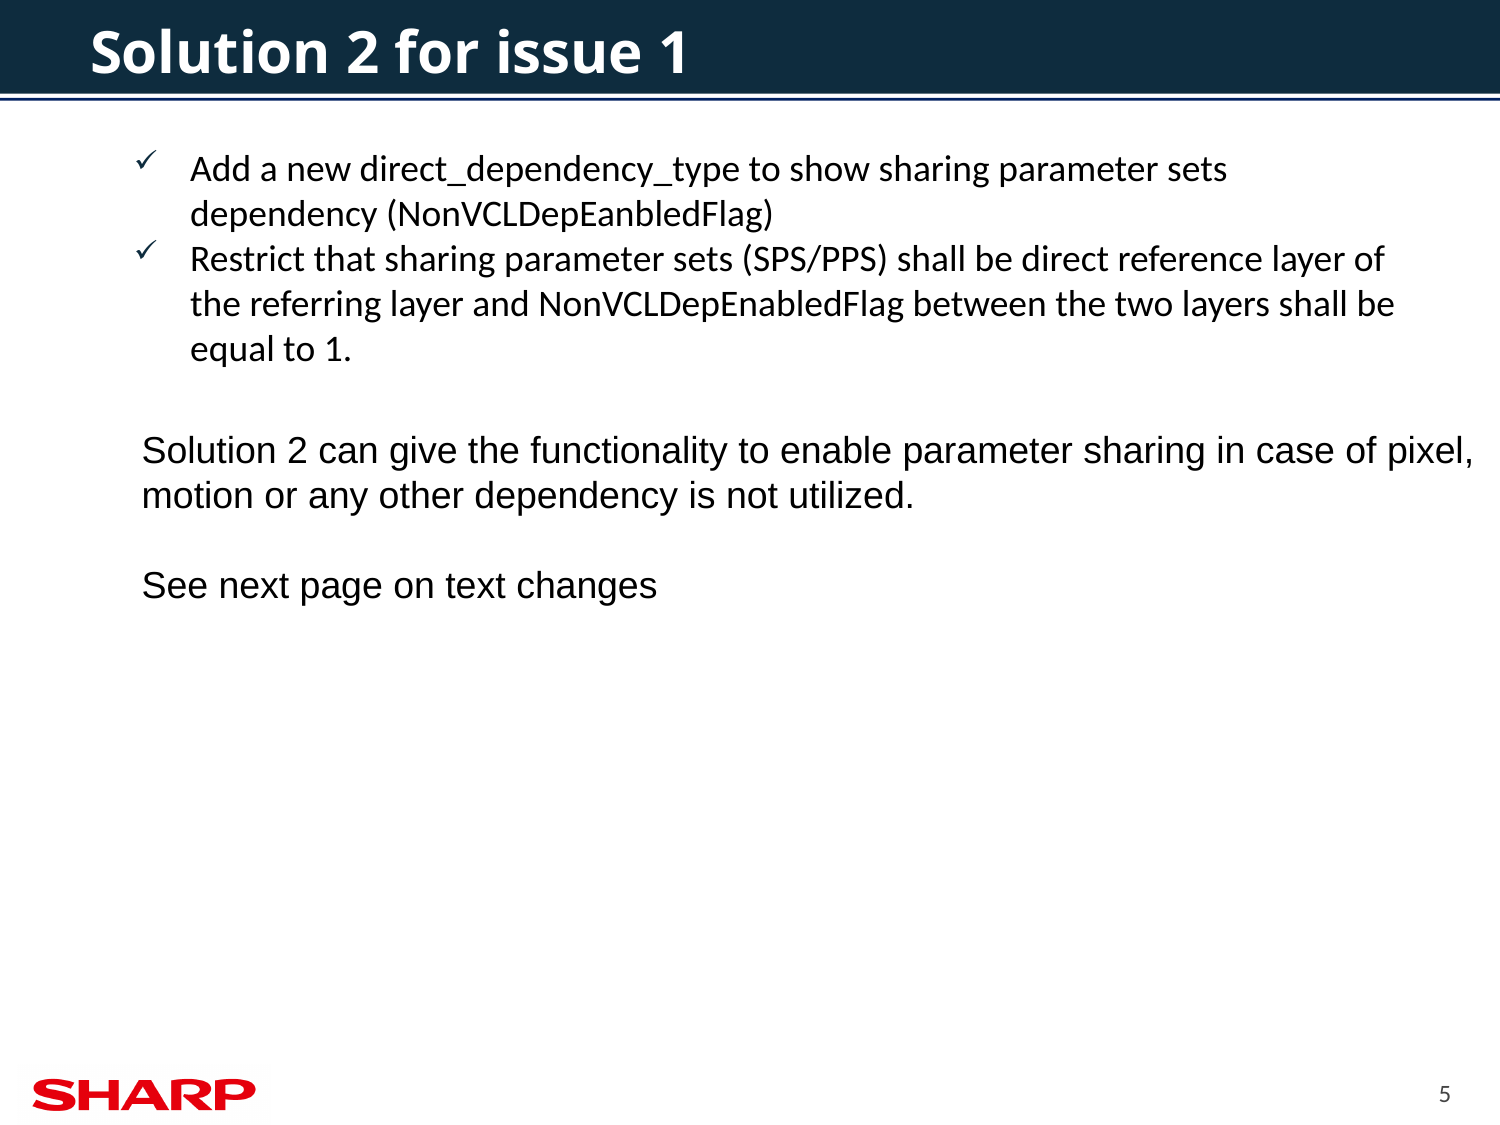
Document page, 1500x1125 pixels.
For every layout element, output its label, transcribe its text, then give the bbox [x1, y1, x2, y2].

list Add a new direct_dependency_type to show sharing parameter sets dependency (NonVCLDepEanbledFlag) Restrict that sharing parameter sets (SPS/PPS) shall be direct reference layer of the referring layer and NonVCLDepEnabledFlag between the two layers shall be equal to 1. [74, 128, 1426, 1051]
slide_number 5 [1345, 1062, 1467, 1108]
text_box Solution 2 can give the functionality to enable parameter sharing in case of pixel, motion or any other dependency is not utilized. See next page on text changes [135, 419, 1500, 612]
picture [17, 1064, 271, 1125]
title Solution 2 for issue 1 [74, 15, 1426, 85]
